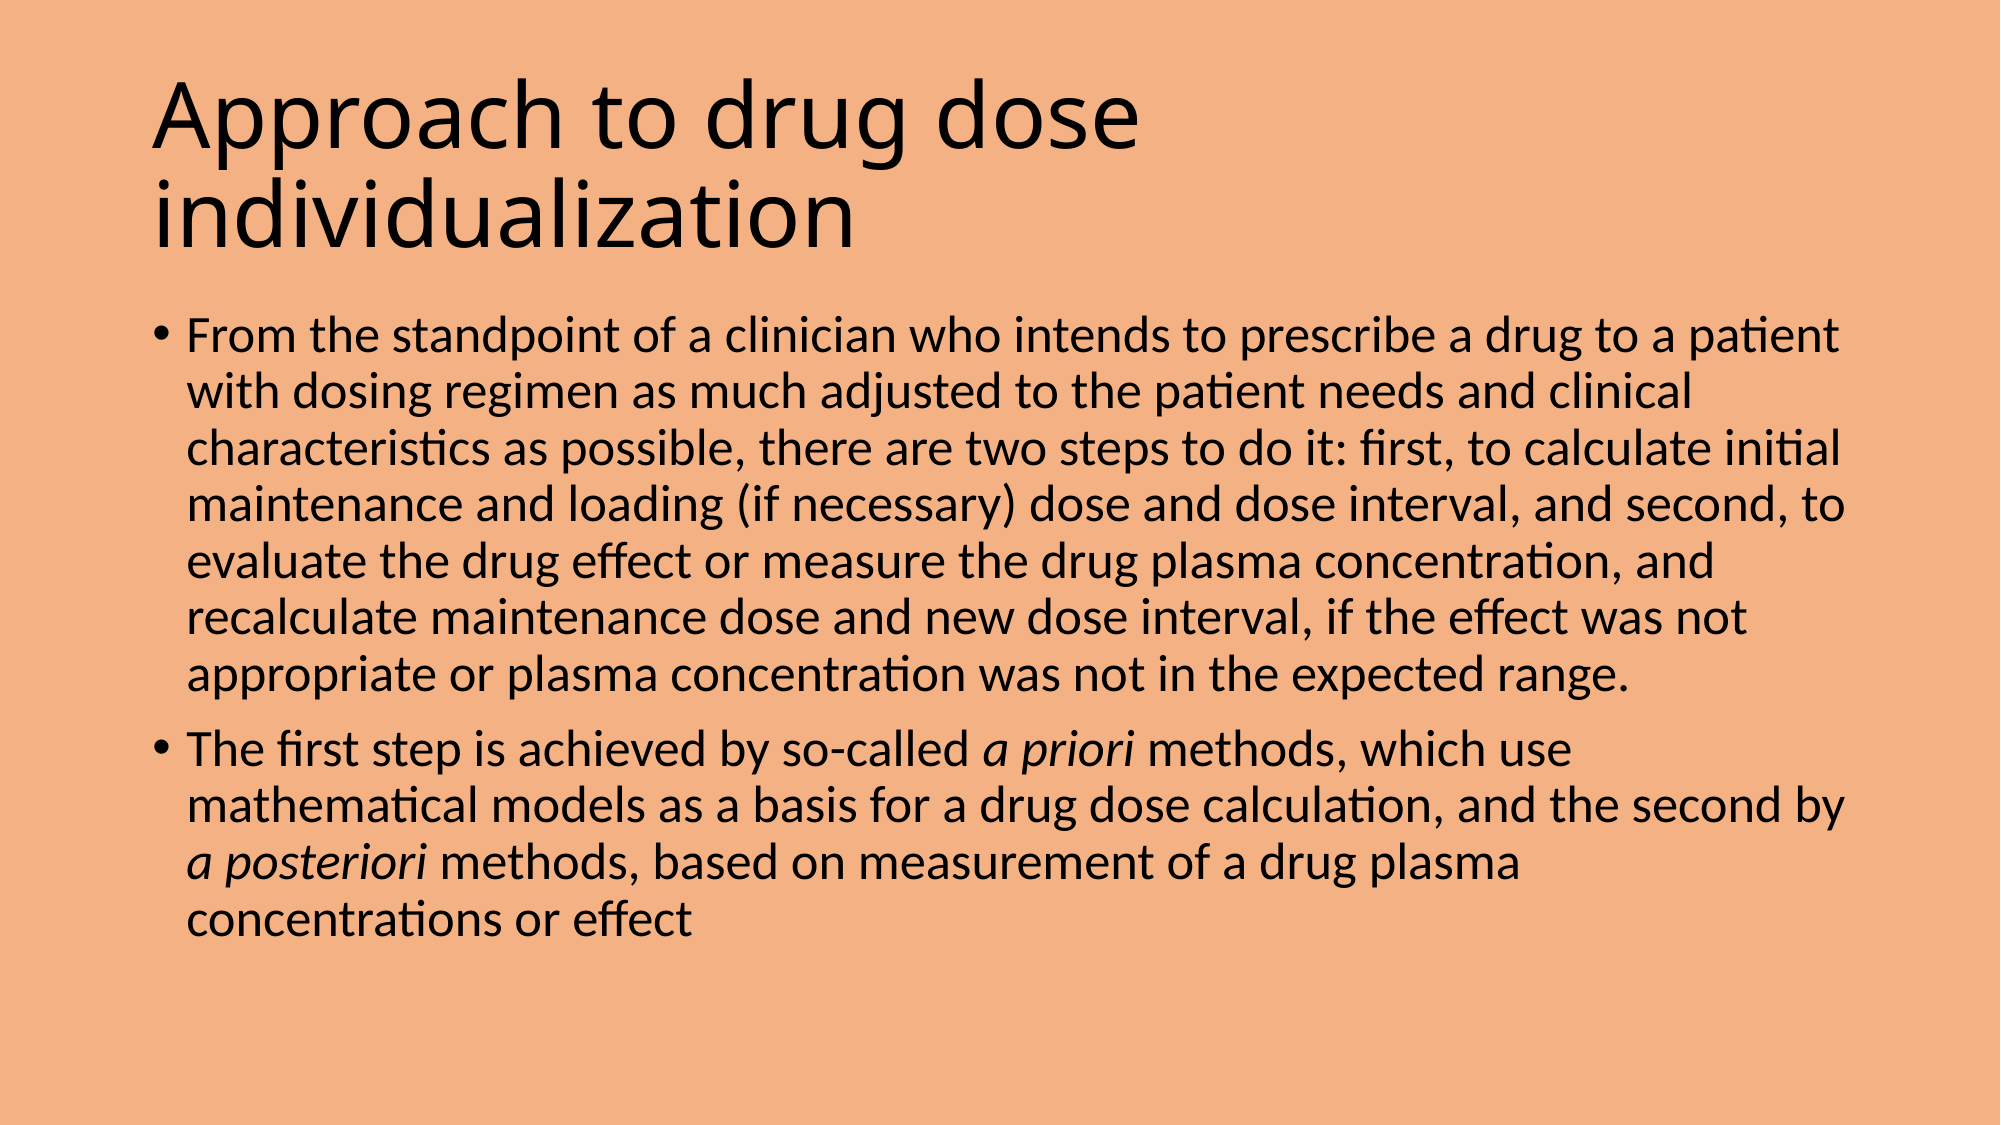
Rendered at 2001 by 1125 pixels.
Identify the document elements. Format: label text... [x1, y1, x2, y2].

list From the standpoint of a clinician who intends to prescribe a drug to a patient with dosing regimen as much adjusted to the patient needs and clinical characteristics as possible, there are two steps to do it: first, to calculate initial maintenance and loading (if necessary) dose and dose interval, and second, to evaluate the drug effect or measure the drug plasma concentration, and recalculate maintenance dose and new dose interval, if the effect was not appropriate or plasma concentration was not in the expected range. The first step is achieved by so-called a priori methods, which use mathematical models as a basis for a drug dose calculation, and the second by a posteriori methods, based on measurement of a drug plasma concentrations or effect [137, 299, 1863, 1014]
title Approach to drug dose individualization [137, 59, 1863, 278]
